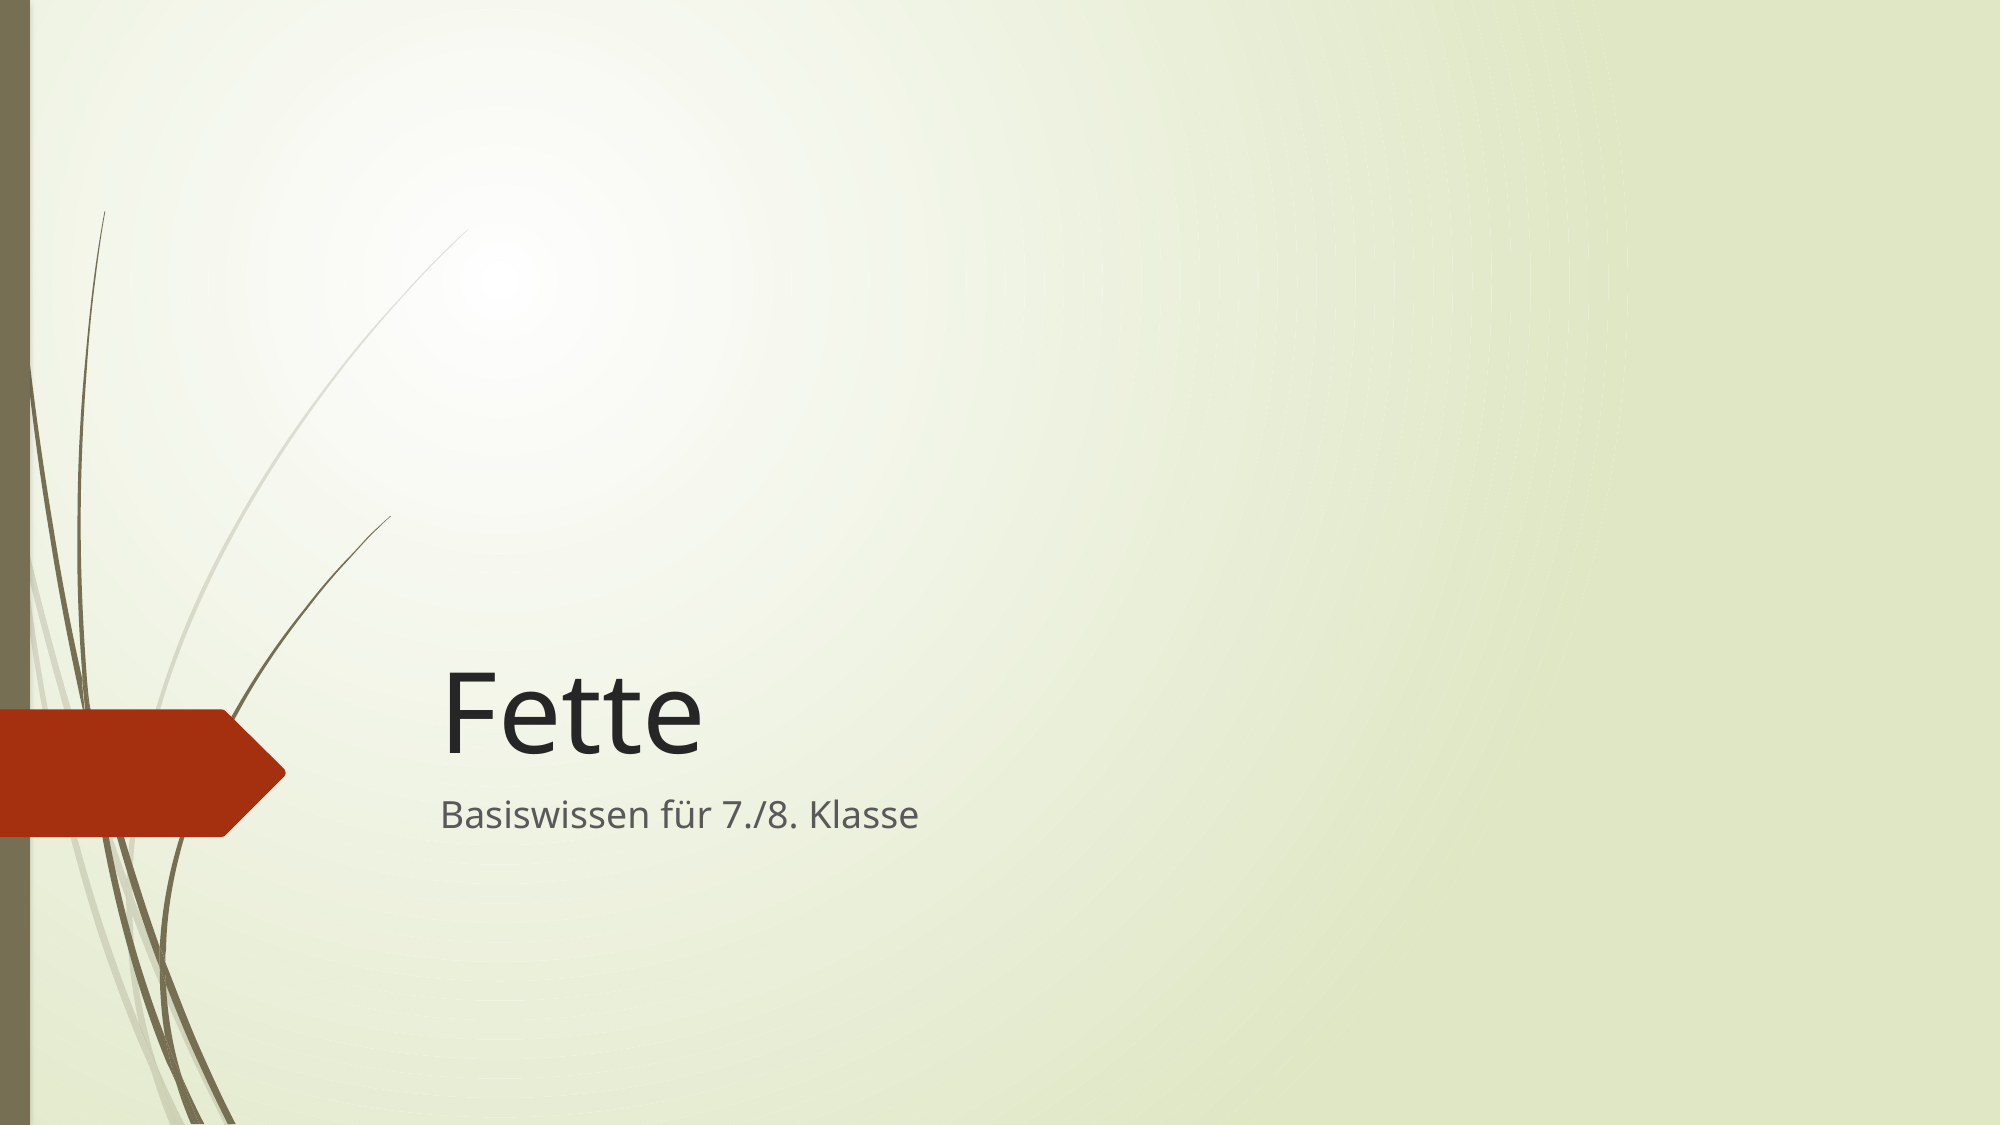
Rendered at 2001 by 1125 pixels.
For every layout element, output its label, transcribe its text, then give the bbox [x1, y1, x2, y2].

subtitle Basiswissen für 7./8. Klasse [424, 783, 1888, 969]
title Fette [424, 412, 1888, 783]
